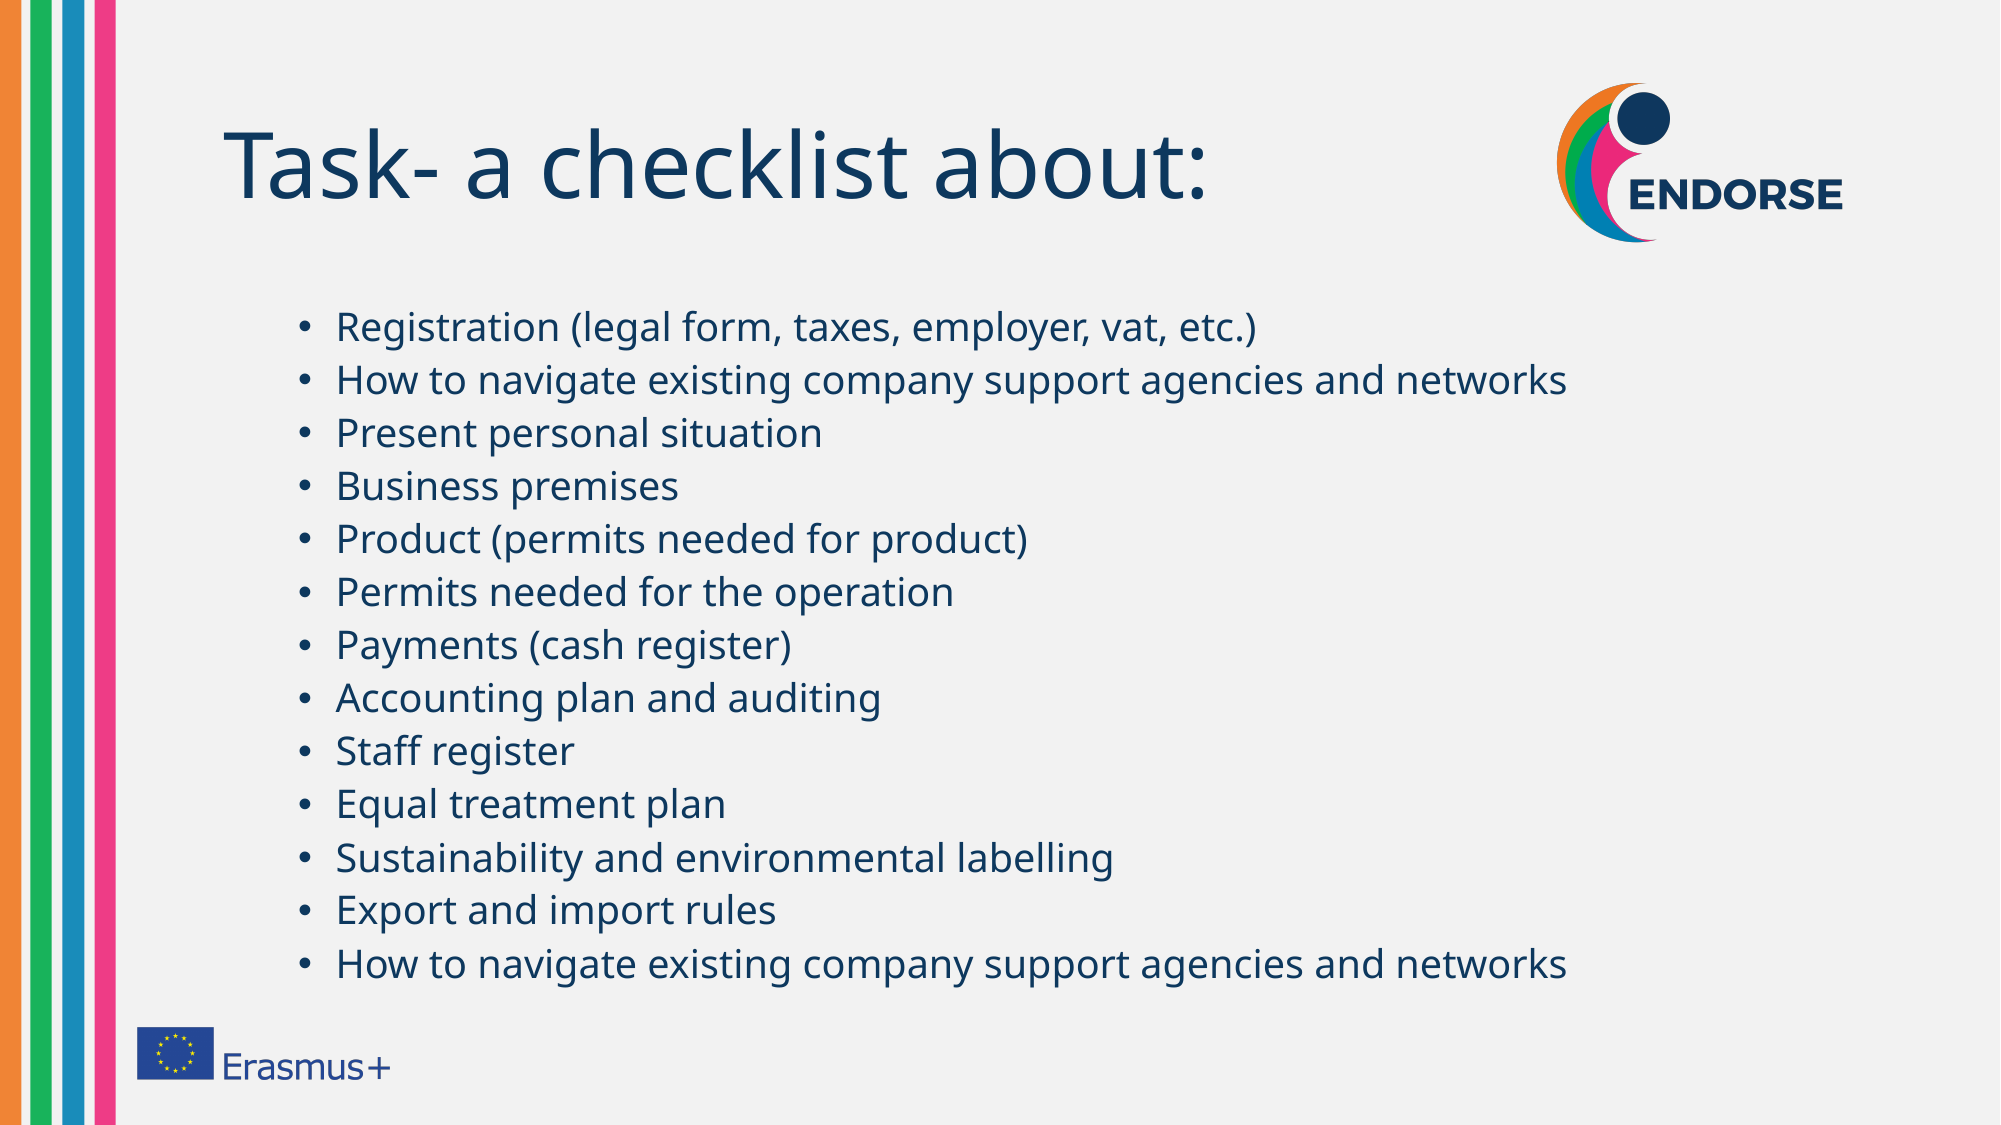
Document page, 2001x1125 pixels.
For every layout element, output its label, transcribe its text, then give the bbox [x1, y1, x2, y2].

title Task- a checklist about: [208, 59, 1522, 278]
picture [137, 1027, 390, 1080]
picture [1532, 59, 1863, 266]
list Registration (legal form, taxes, employer, vat, etc.) How to navigate existing company support agencies and networks Present personal situation Business premises Product (permits needed for product) Permits needed for the operation Payments (cash register) Accounting plan and auditing Staff register Equal treatment plan Sustainability and environmental labelling Export and import rules How to navigate existing company support agencies and networks [208, 299, 1863, 1014]
